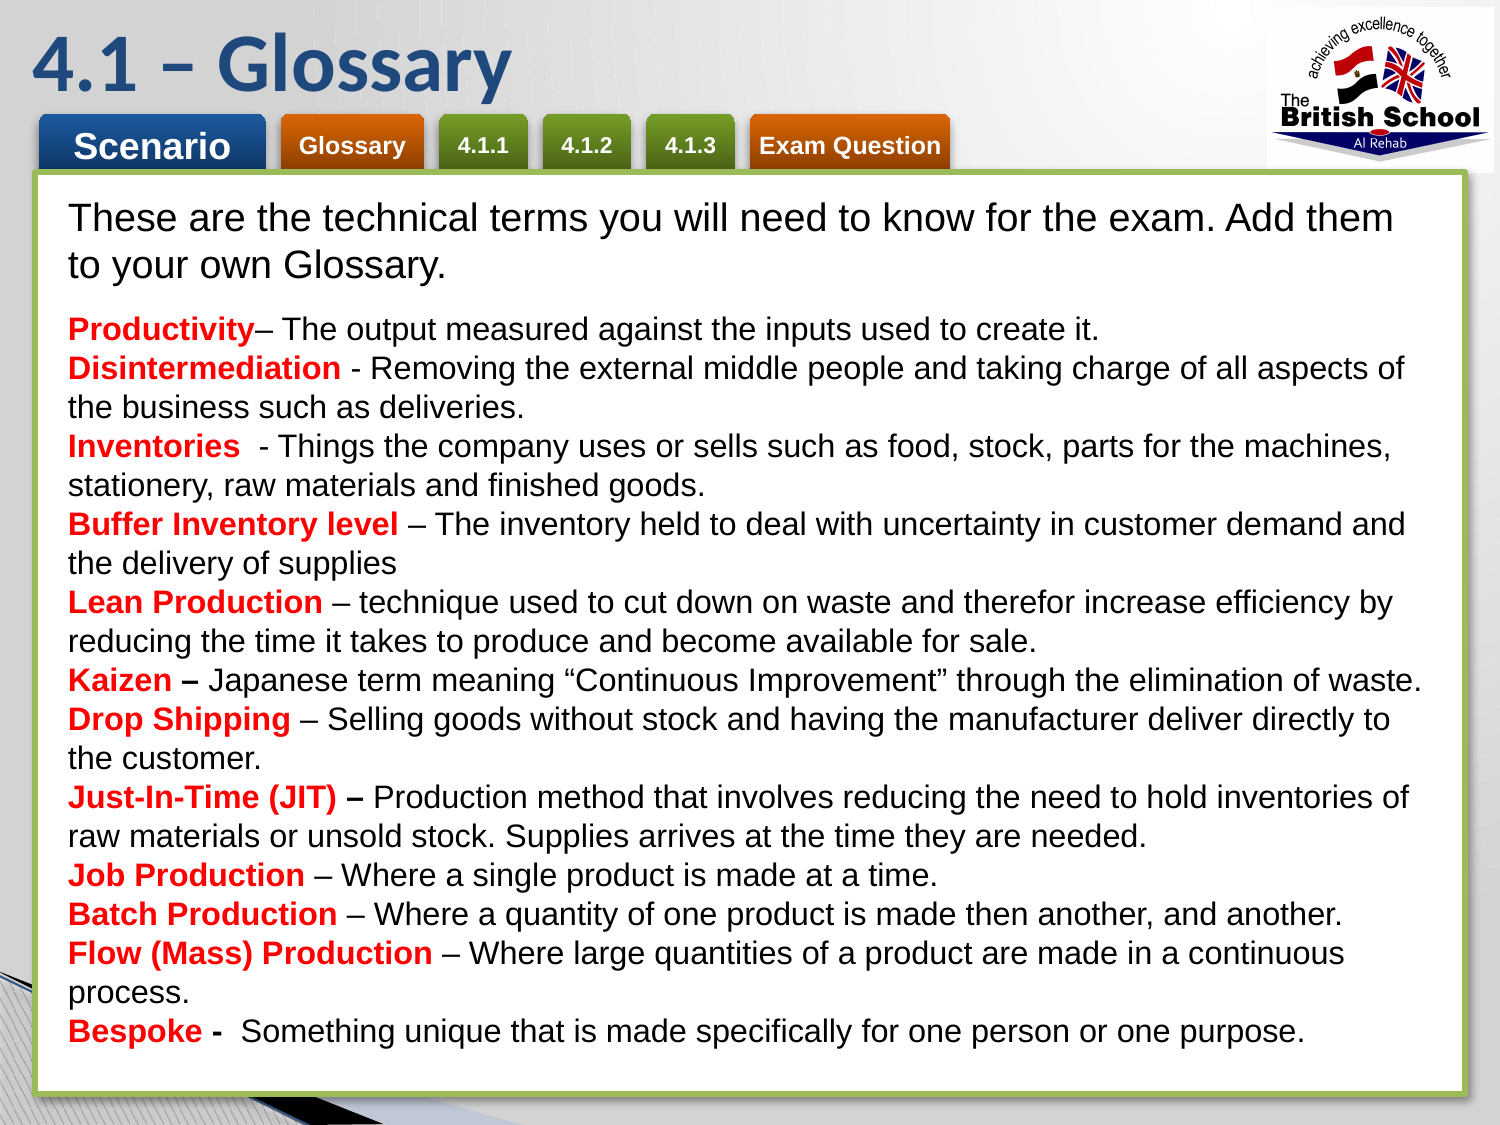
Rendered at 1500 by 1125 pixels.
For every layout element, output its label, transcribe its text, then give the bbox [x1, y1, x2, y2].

text_box Productivity– The output measured against the inputs used to create it. Disintermediation - Removing the external middle people and taking charge of all aspects of the business such as deliveries. Inventories - Things the company uses or sells such as food, stock, parts for the machines, stationery, raw materials and finished goods. Buffer Inventory level – The inventory held to deal with uncertainty in customer demand and the delivery of supplies Lean Production – technique used to cut down on waste and therefor increase efficiency by reducing the time it takes to produce and become available for sale. Kaizen – Japanese term meaning “Continuous Improvement” through the elimination of waste. Drop Shipping – Selling goods without stock and having the manufacturer deliver directly to the customer. Just-In-Time (JIT) – Production method that involves reducing the need to hold inventories of raw materials or unsold stock. Supplies arrives at the time they are needed. Job Production – Where a single product is made at a time. Batch Production – Where a quantity of one product is made then another, and another. Flow (Mass) Production – Where large quantities of a product are made in a continuous process. Bespoke - Something unique that is made specifically for one person or one purpose. [53, 300, 1447, 1057]
text_box These are the technical terms you will need to know for the exam. Add them to your own Glossary. [53, 184, 1447, 295]
title 4.1 – Glossary [17, 7, 1235, 110]
picture [1267, 7, 1495, 173]
picture [281, 1114, 303, 1125]
